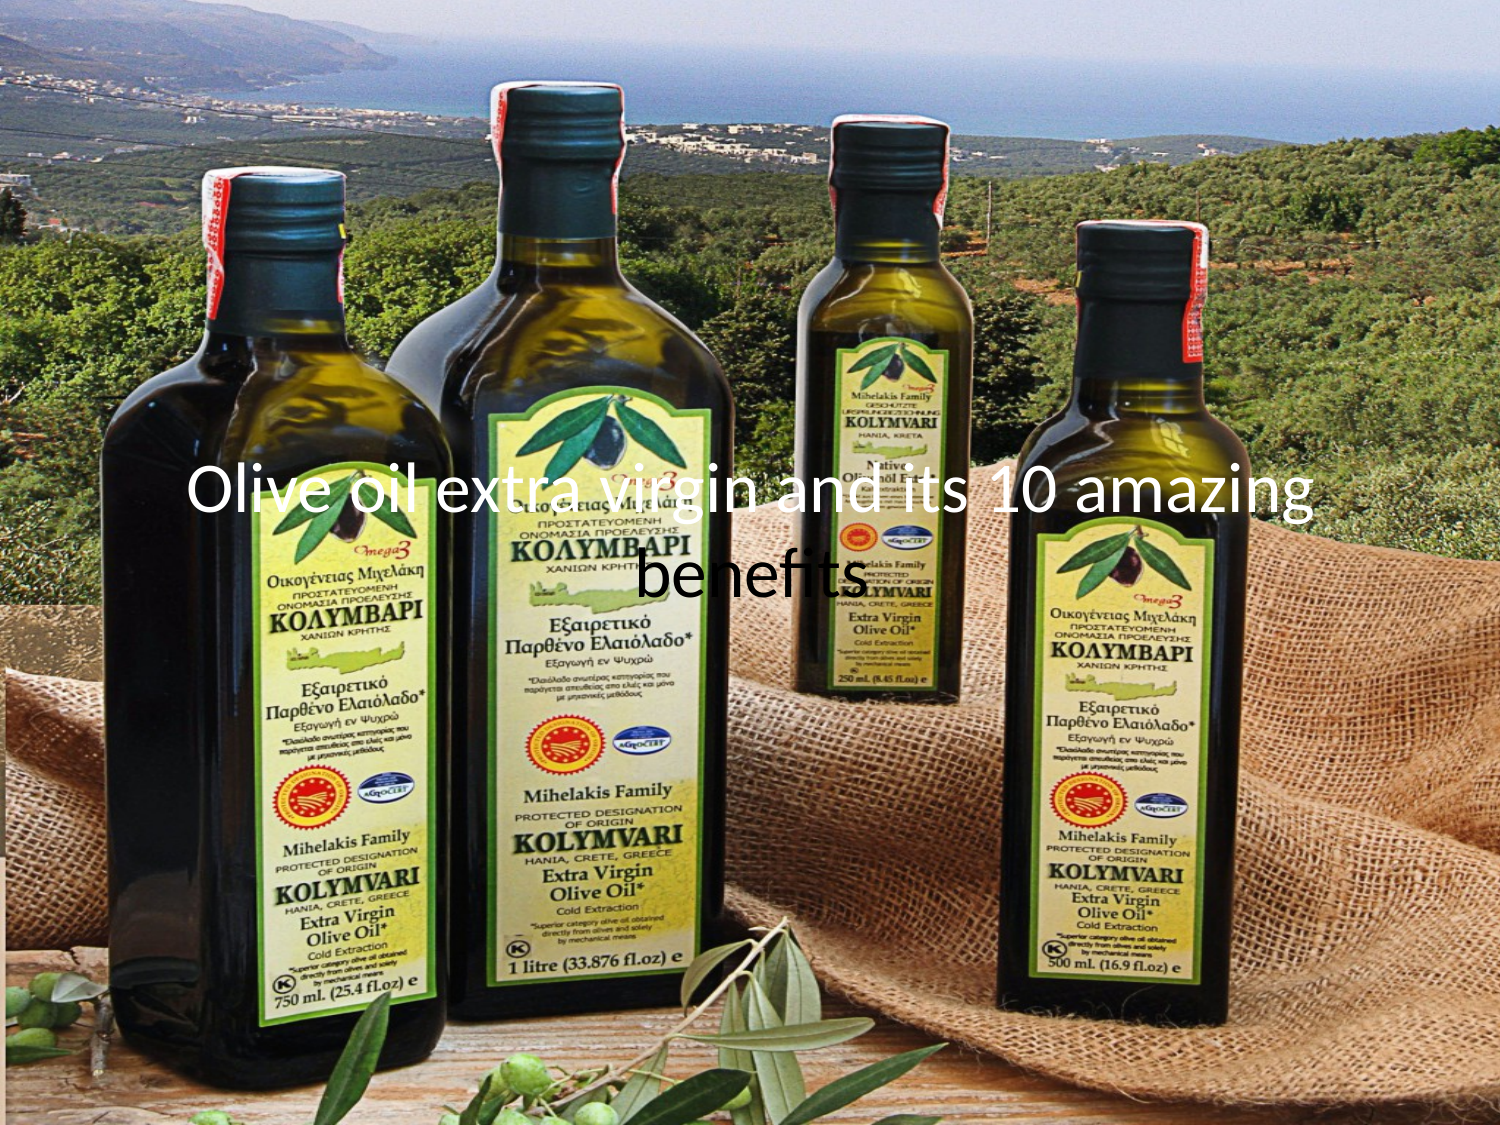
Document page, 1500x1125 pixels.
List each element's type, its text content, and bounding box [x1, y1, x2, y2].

title Olive oil extra virgin and its 10 amazing benefits [76, 432, 1427, 621]
picture [0, 0, 1500, 1125]
